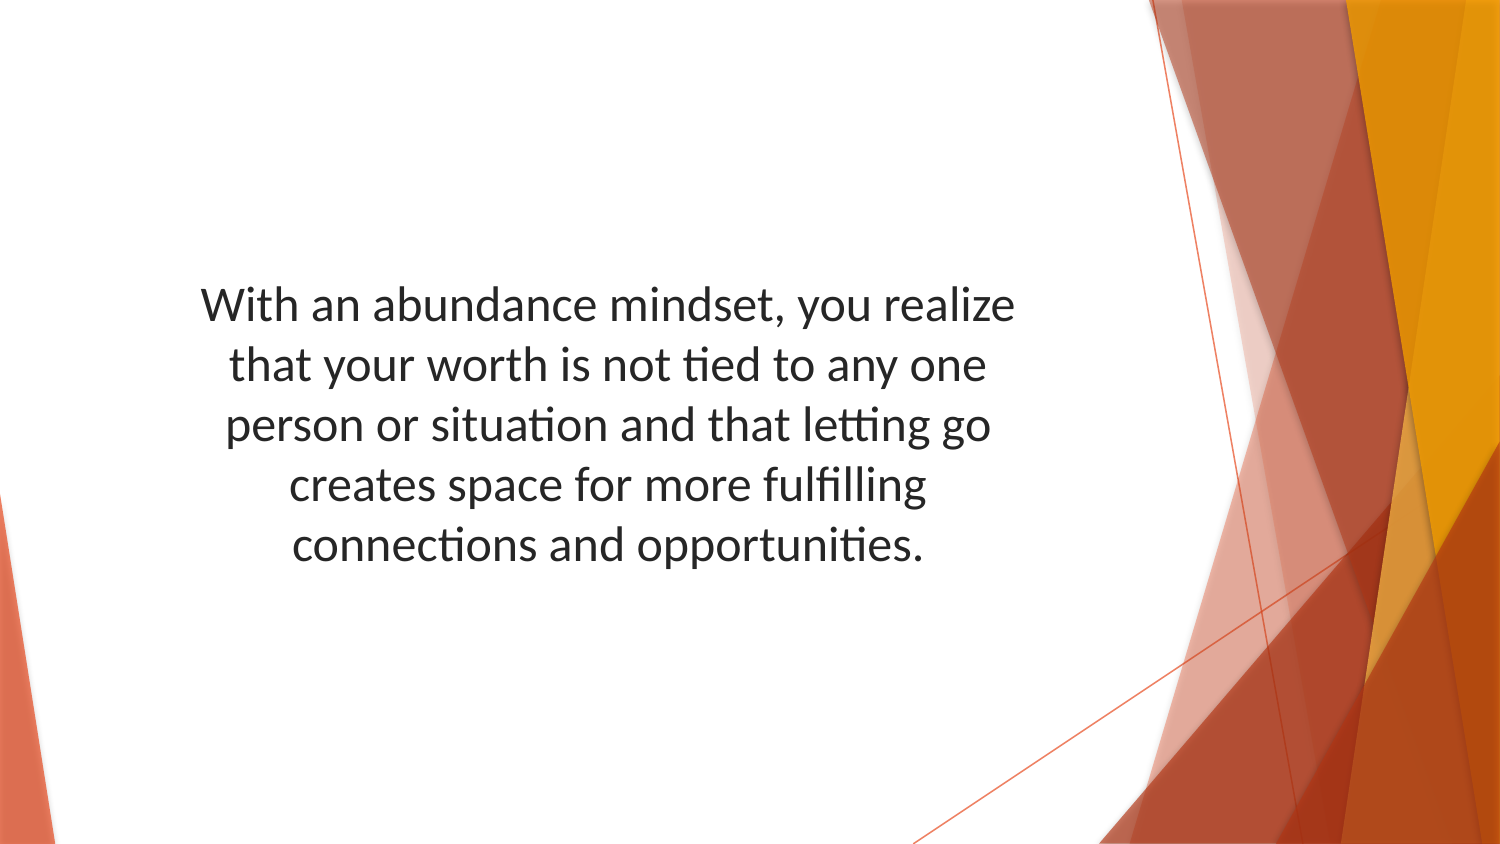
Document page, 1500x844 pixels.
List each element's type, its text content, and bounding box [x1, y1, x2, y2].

list With an abundance mindset, you realize that your worth is not tied to any one person or situation and that letting go creates space for more fulfilling connections and opportunities. [171, 114, 1046, 729]
